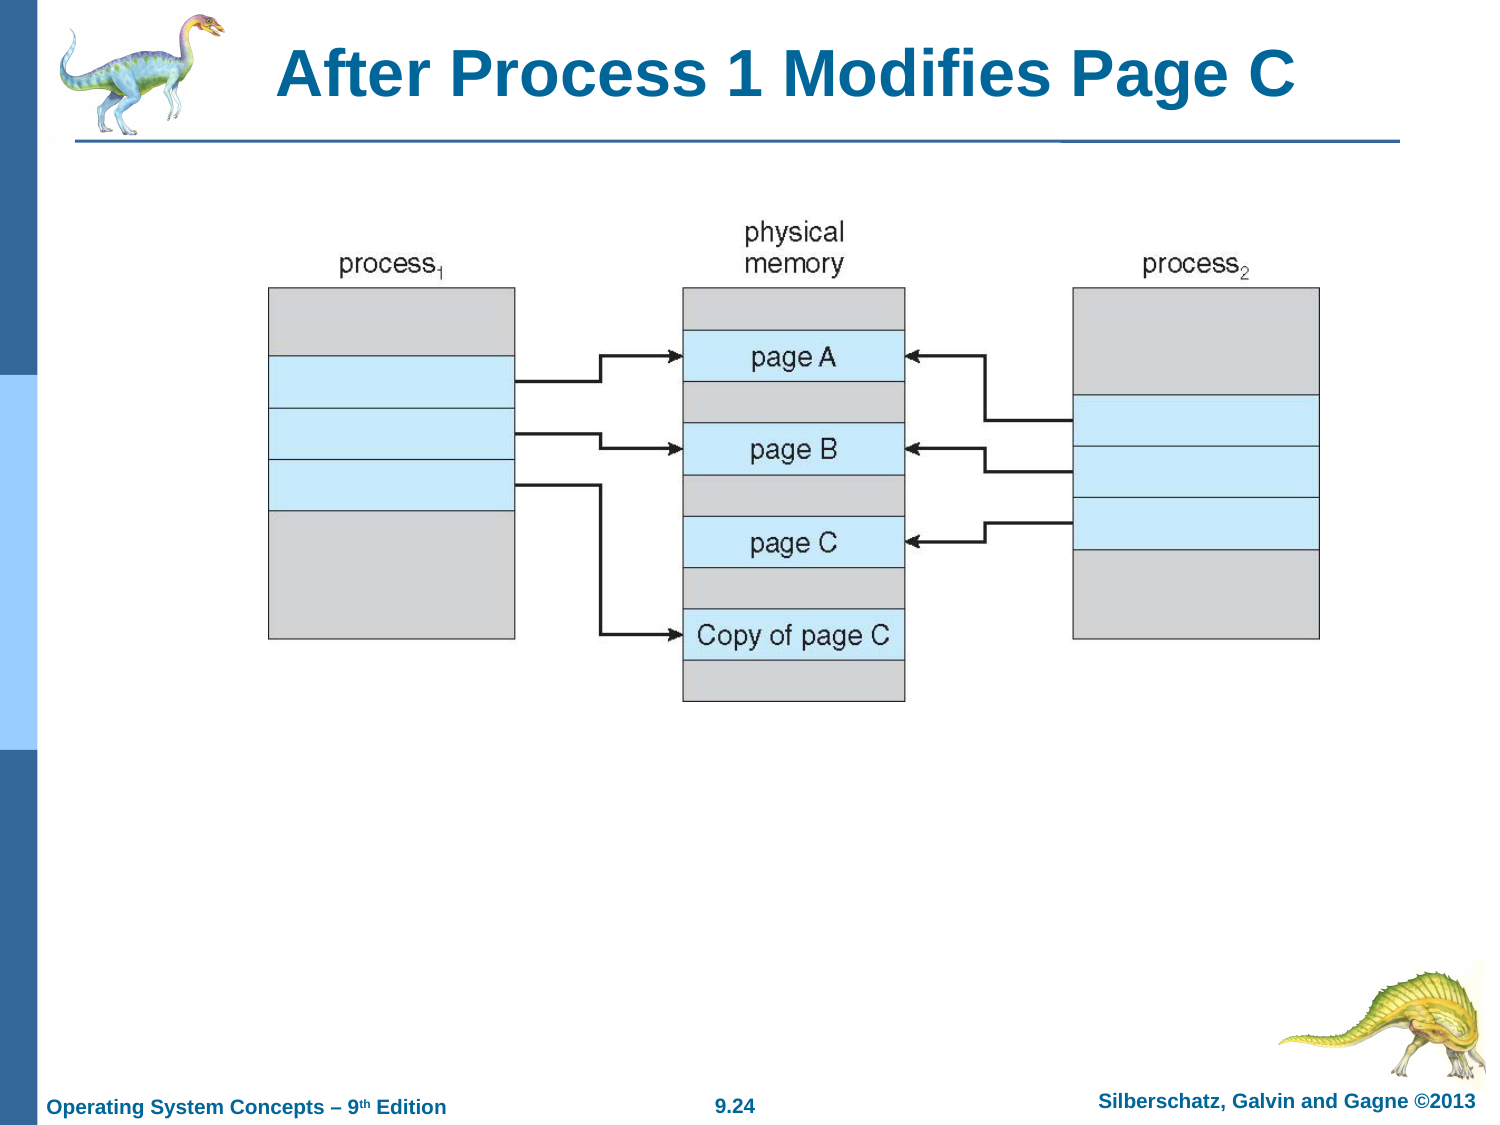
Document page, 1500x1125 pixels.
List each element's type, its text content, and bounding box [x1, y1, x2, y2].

title After Process 1 Modifies Page C [145, 22, 1428, 118]
picture [46, 0, 243, 149]
picture [1275, 959, 1486, 1090]
picture [268, 216, 1320, 702]
